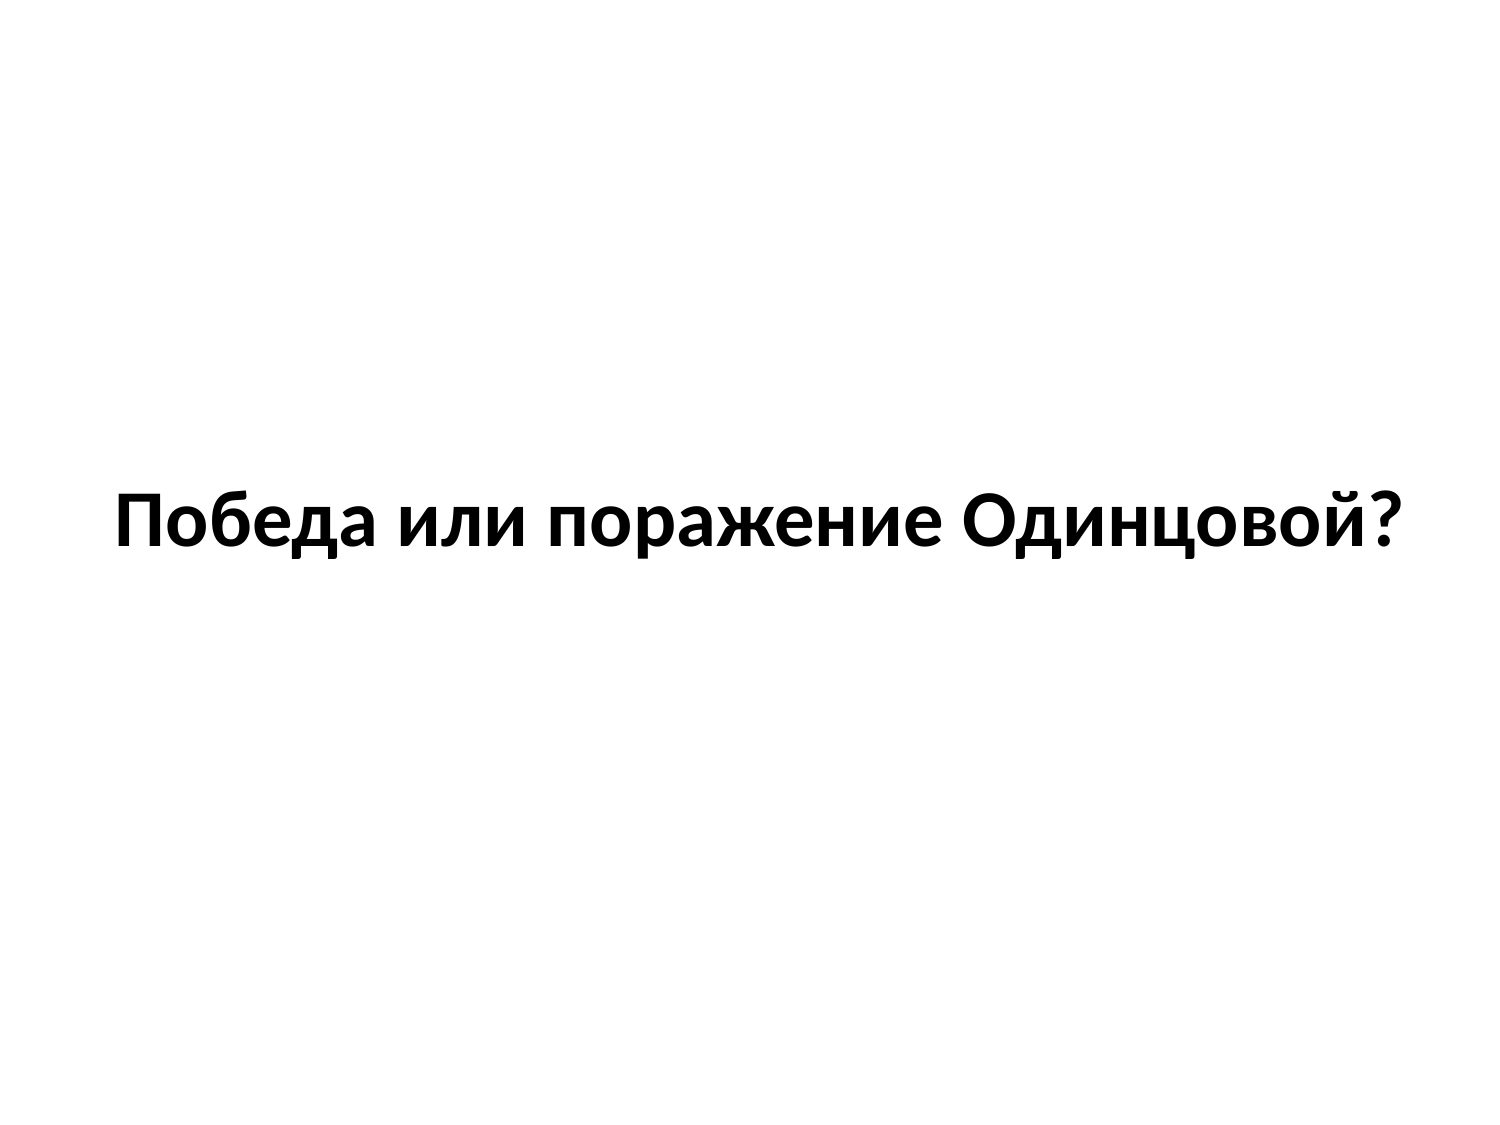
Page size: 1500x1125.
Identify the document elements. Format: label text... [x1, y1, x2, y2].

title Победа или поражение Одинцовой? [76, 420, 1427, 609]
